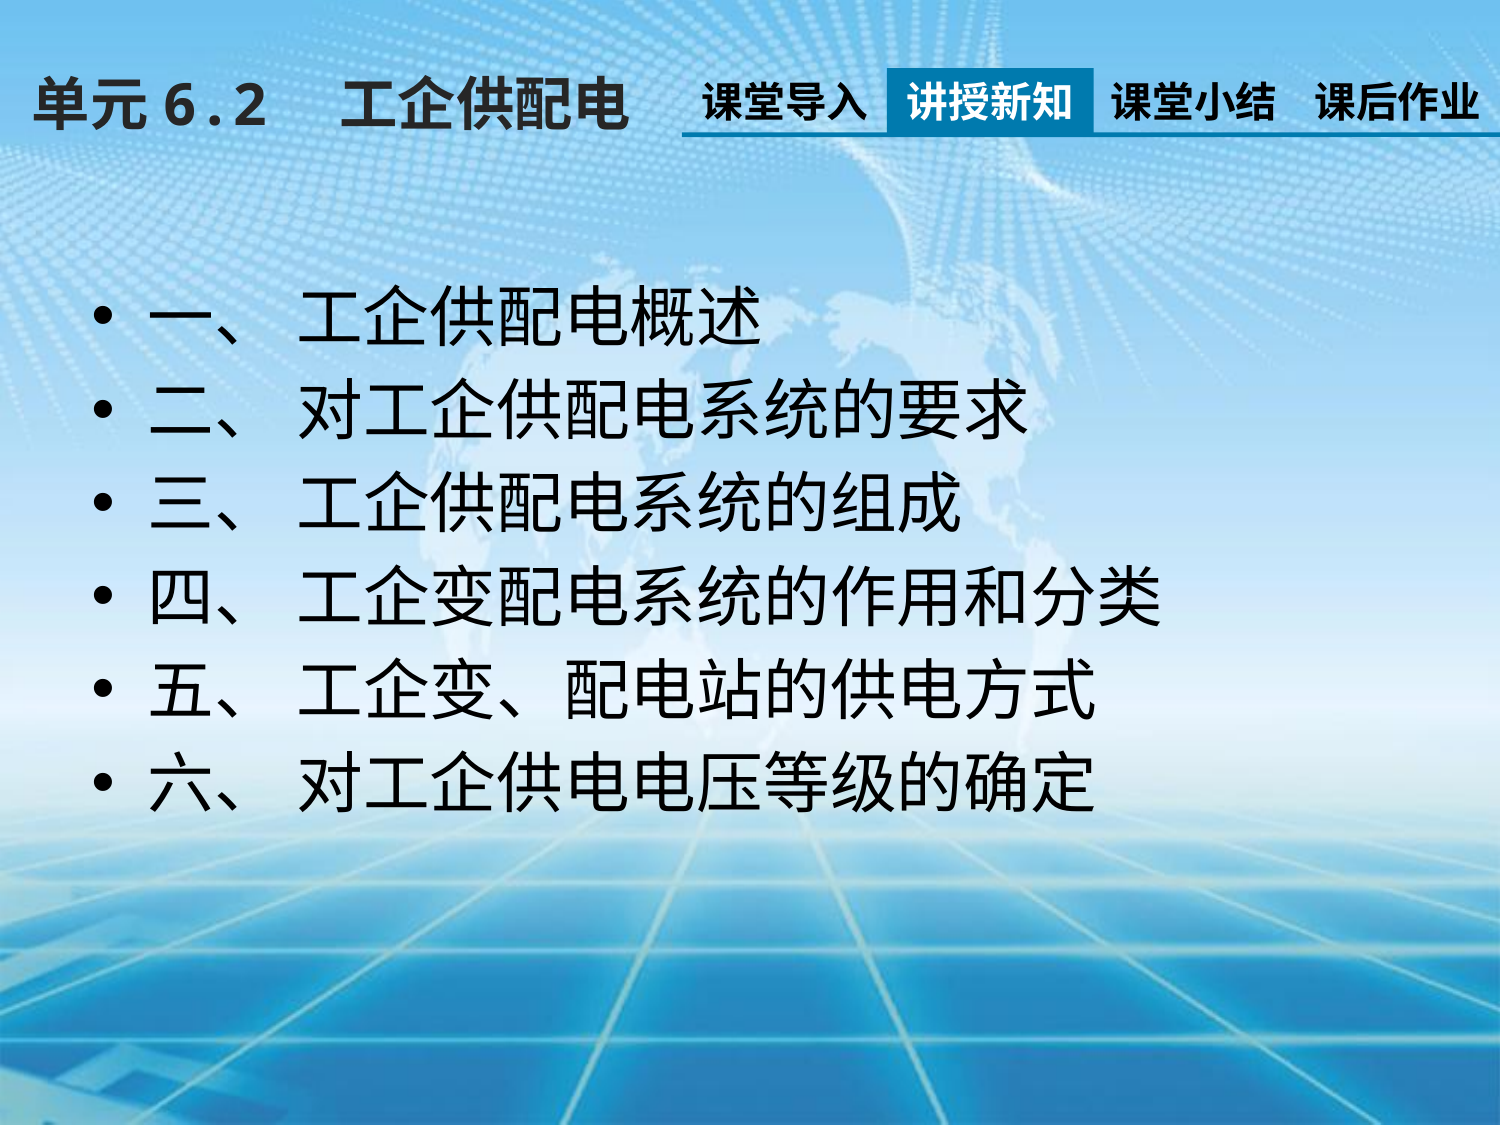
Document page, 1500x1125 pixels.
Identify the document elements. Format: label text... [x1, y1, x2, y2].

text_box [16, 59, 1500, 145]
text_box 一、 工企供配电概述 二、 对工企供配电系统的要求 三、 工企供配电系统的组成 四、 工企变配电系统的作用和分类 五、 工企变、配电站的供电方式 六、 对工企供电电压等级的确定 [76, 267, 1427, 1010]
picture [0, 0, 1500, 1125]
